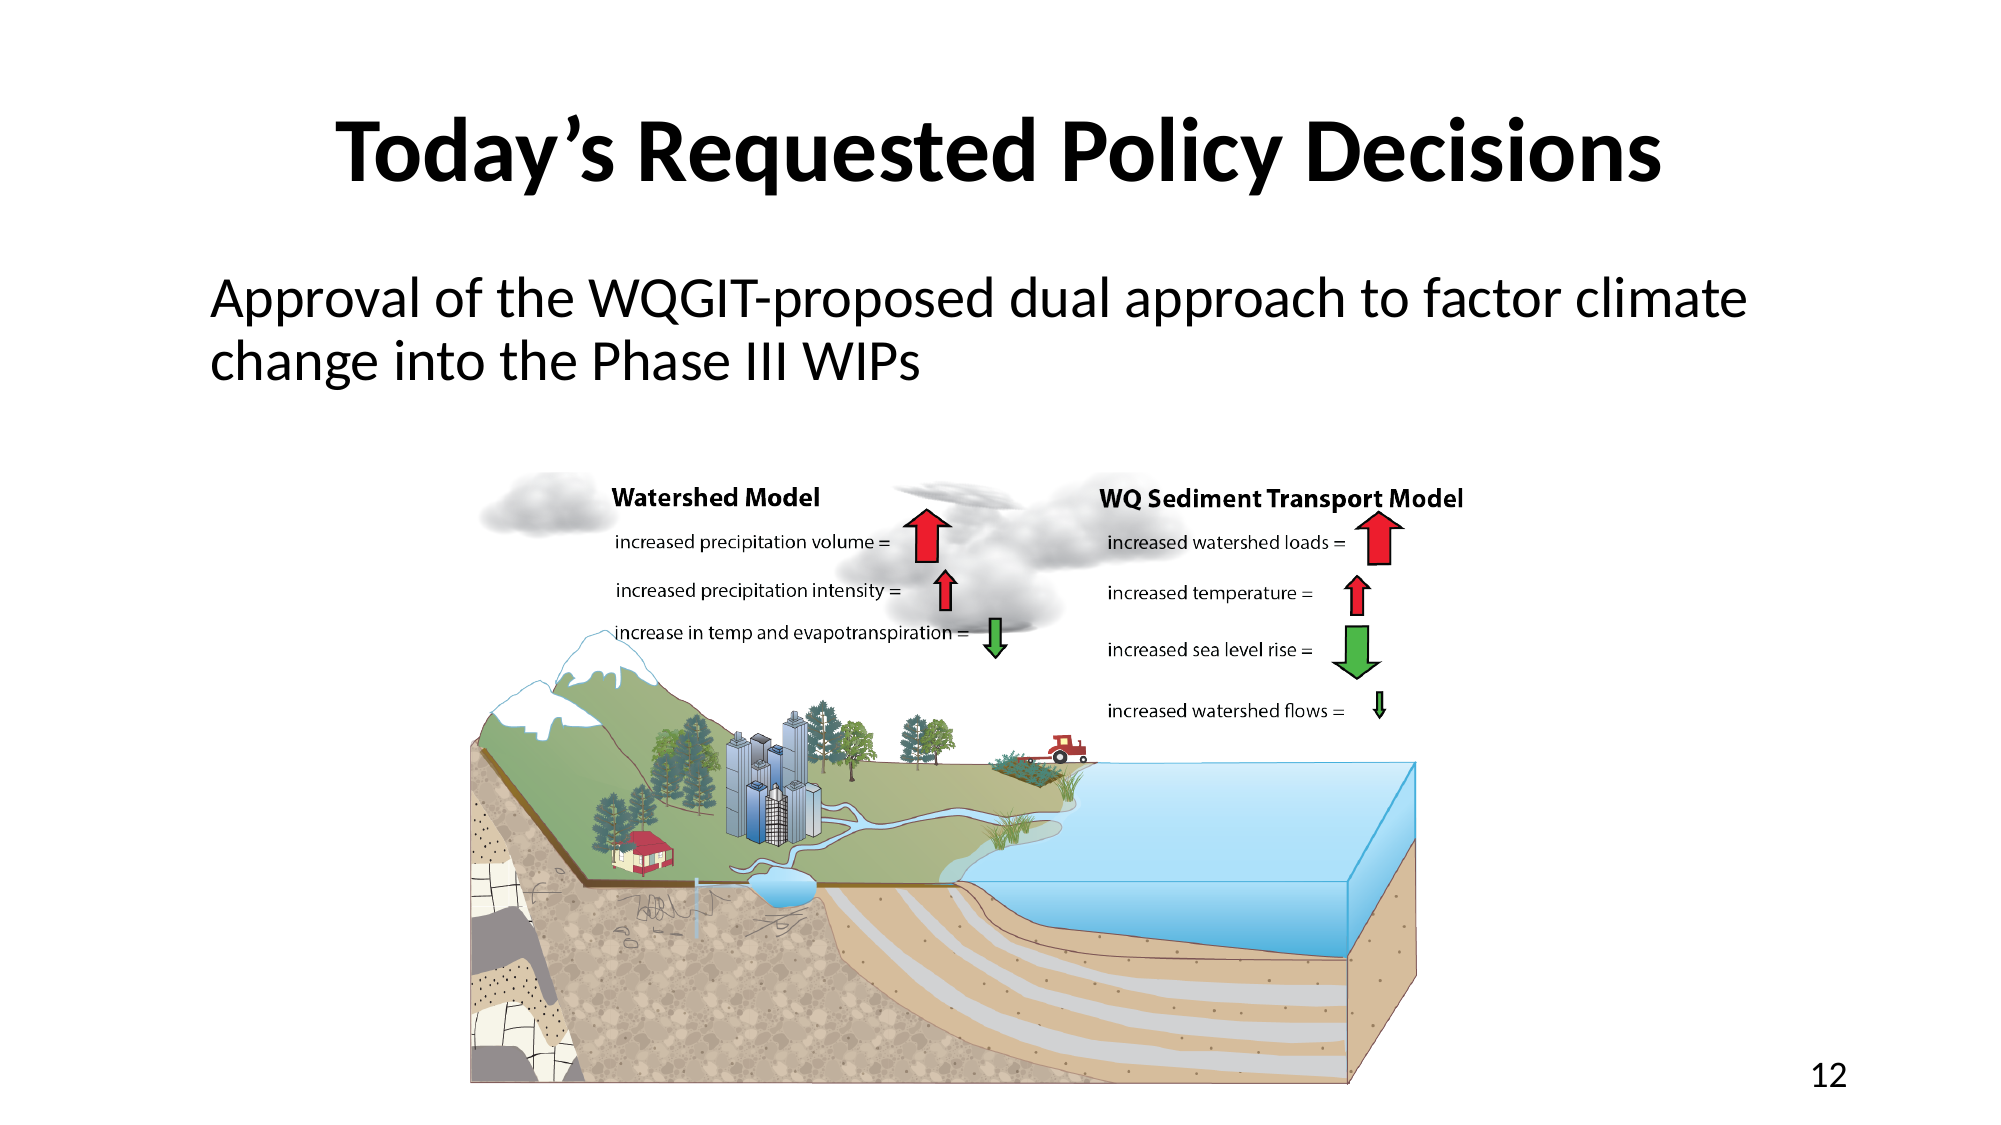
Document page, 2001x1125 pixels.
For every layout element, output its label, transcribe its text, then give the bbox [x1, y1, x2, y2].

list Approval of the WQGIT-proposed dual approach to factor climate change into the Phase III WIPs [195, 260, 1921, 974]
slide_number 12 [1412, 1042, 1863, 1103]
picture [469, 460, 1464, 1085]
title Today’s Requested Policy Decisions [137, 42, 1863, 261]
